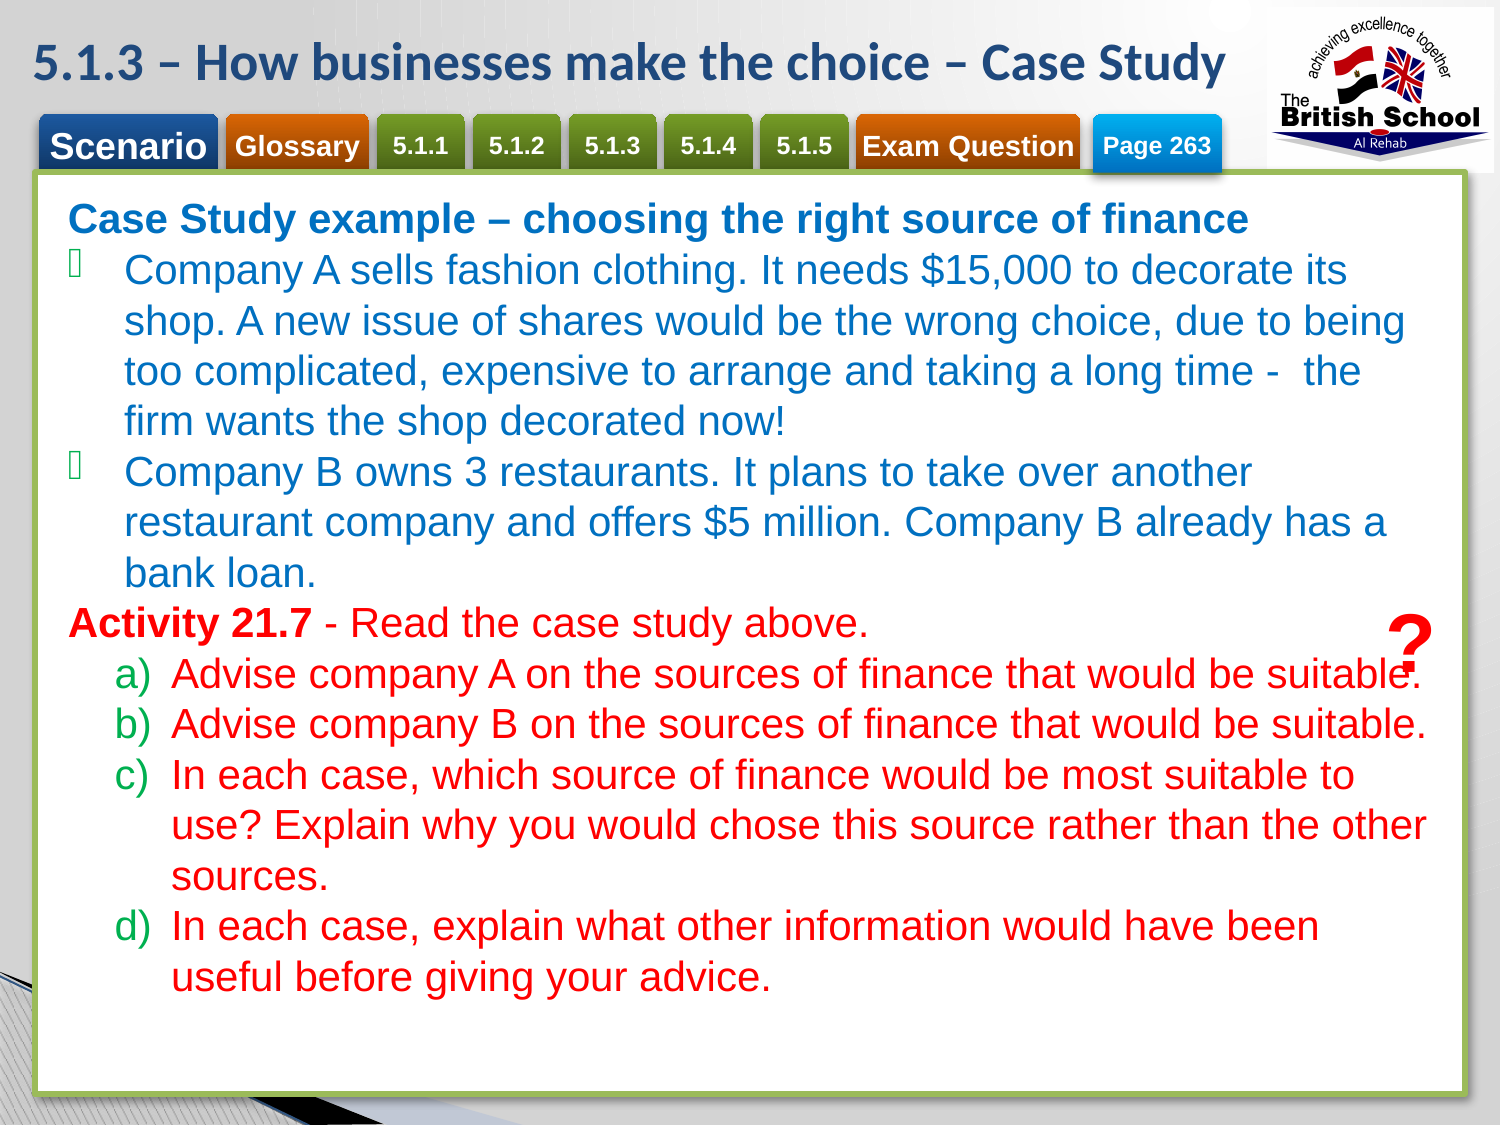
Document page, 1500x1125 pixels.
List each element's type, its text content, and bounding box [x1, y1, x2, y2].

picture [281, 1114, 303, 1125]
title 5.1.3 – How businesses make the choice – Case Study [17, 7, 1270, 110]
text_box ? [1370, 582, 1451, 697]
text_box Case Study example – choosing the right source of finance Company A sells fashion clothing. It needs $15,000 to decorate its shop. A new issue of shares would be the wrong choice, due to being too complicated, expensive to arrange and taking a long time - the firm wants the shop decorated now! Company B owns 3 restaurants. It plans to take over another restaurant company and offers $5 million. Company B already has a bank loan. Activity 21.7 - Read the case study above. Advise company A on the sources of finance that would be suitable. Advise company B on the sources of finance that would be suitable. In each case, which source of finance would be most suitable to use? Explain why you would chose this source rather than the other sources. In each case, explain what other information would have been useful before giving your advice. [53, 184, 1447, 1008]
text_box Page 263 [1092, 114, 1223, 173]
picture [1267, 7, 1495, 173]
